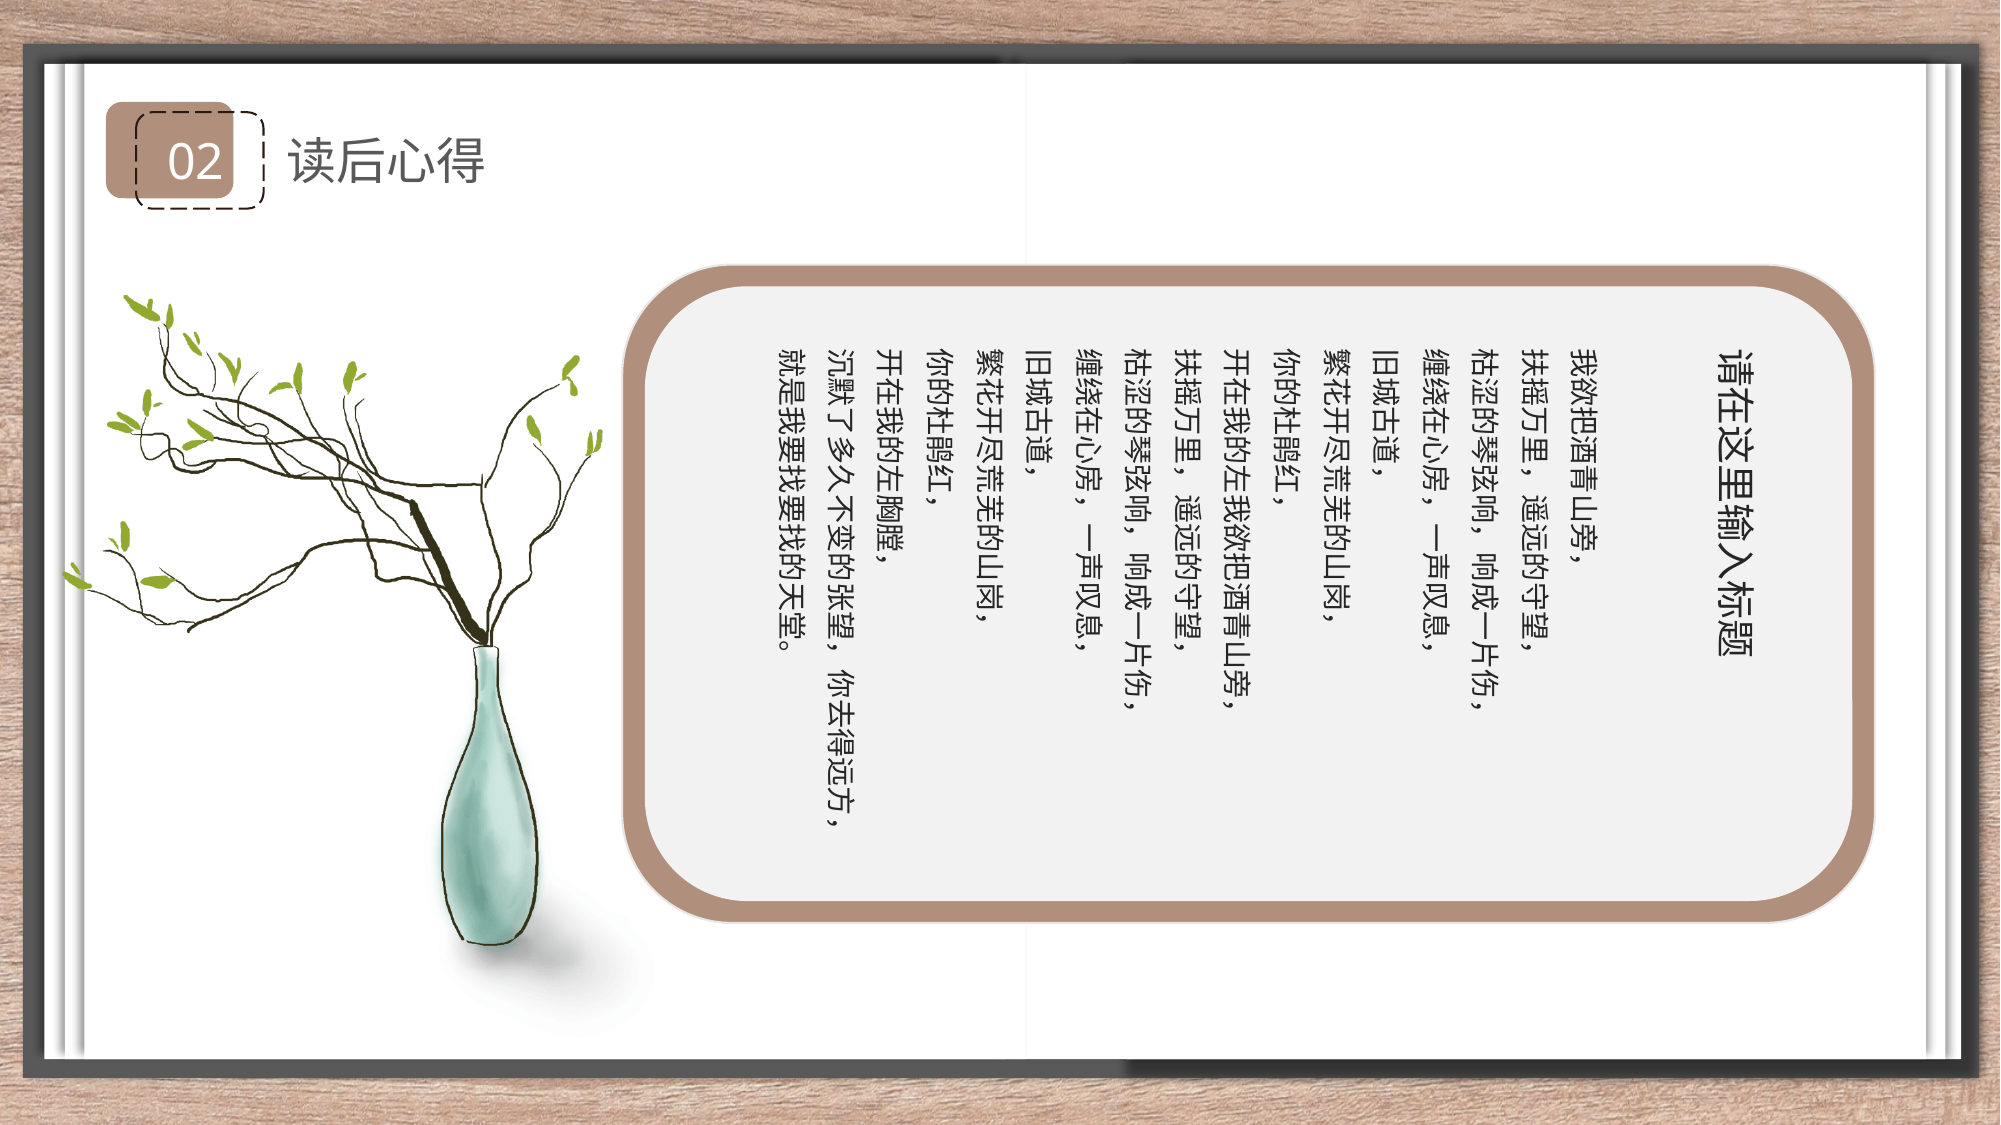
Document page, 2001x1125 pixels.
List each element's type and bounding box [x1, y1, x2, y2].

picture [0, 0, 2000, 1125]
text_box [44, 63, 1962, 1060]
